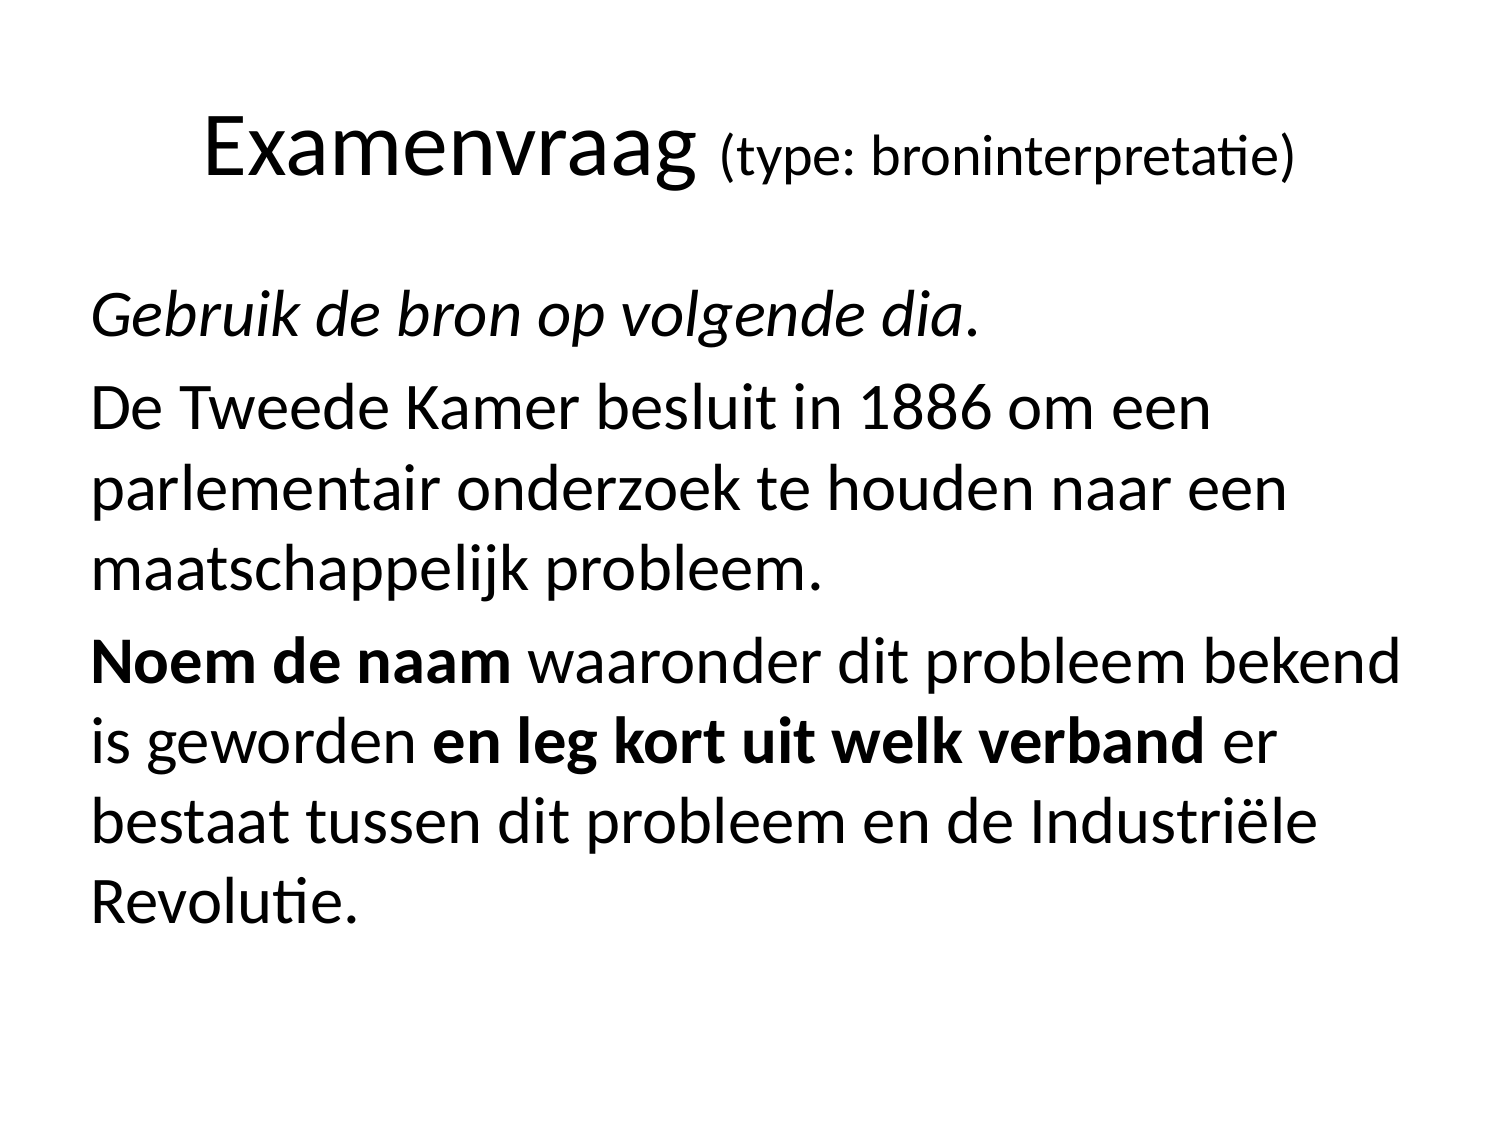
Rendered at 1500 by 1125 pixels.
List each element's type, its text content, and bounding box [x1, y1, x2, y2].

list Gebruik de bron op volgende dia. De Tweede Kamer besluit in 1886 om een parlementair onderzoek te houden naar een maatschappelijk probleem. Noem de naam waaronder dit probleem bekend is geworden en leg kort uit welk verband er bestaat tussen dit probleem en de Industriële Revolutie. [75, 262, 1425, 1005]
title Examenvraag (type: broninterpretatie) [75, 45, 1425, 233]
